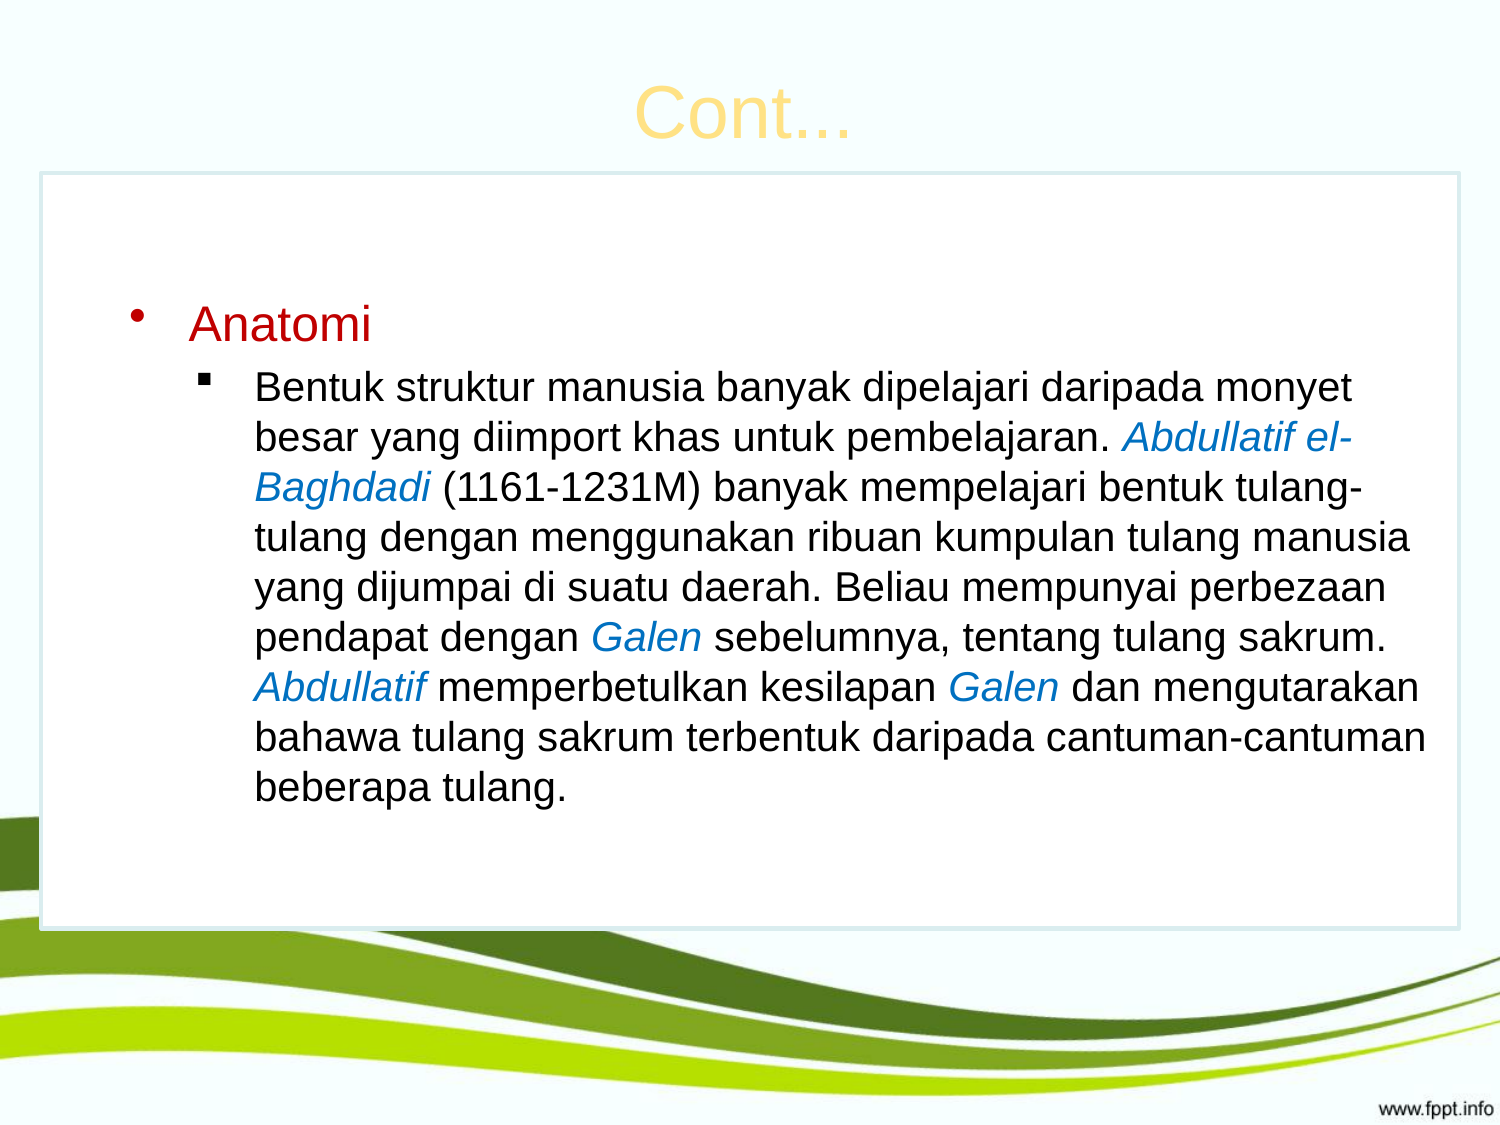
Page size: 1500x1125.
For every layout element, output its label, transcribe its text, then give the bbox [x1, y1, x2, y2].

picture [0, 0, 1500, 1125]
list Anatomi Bentuk struktur manusia banyak dipelajari daripada monyet besar yang diimport khas untuk pembelajaran. Abdullatif el-Baghdadi (1161-1231M) banyak mempelajari bentuk tulang-tulang dengan menggunakan ribuan kumpulan tulang manusia yang dijumpai di suatu daerah. Beliau mempunyai perbezaan pendapat dengan Galen sebelumnya, tentang tulang sakrum. Abdullatif memperbetulkan kesilapan Galen dan mengutarakan bahawa tulang sakrum terbentuk daripada cantuman-cantuman beberapa tulang. [39, 171, 1461, 931]
title Cont... [41, 45, 1447, 171]
